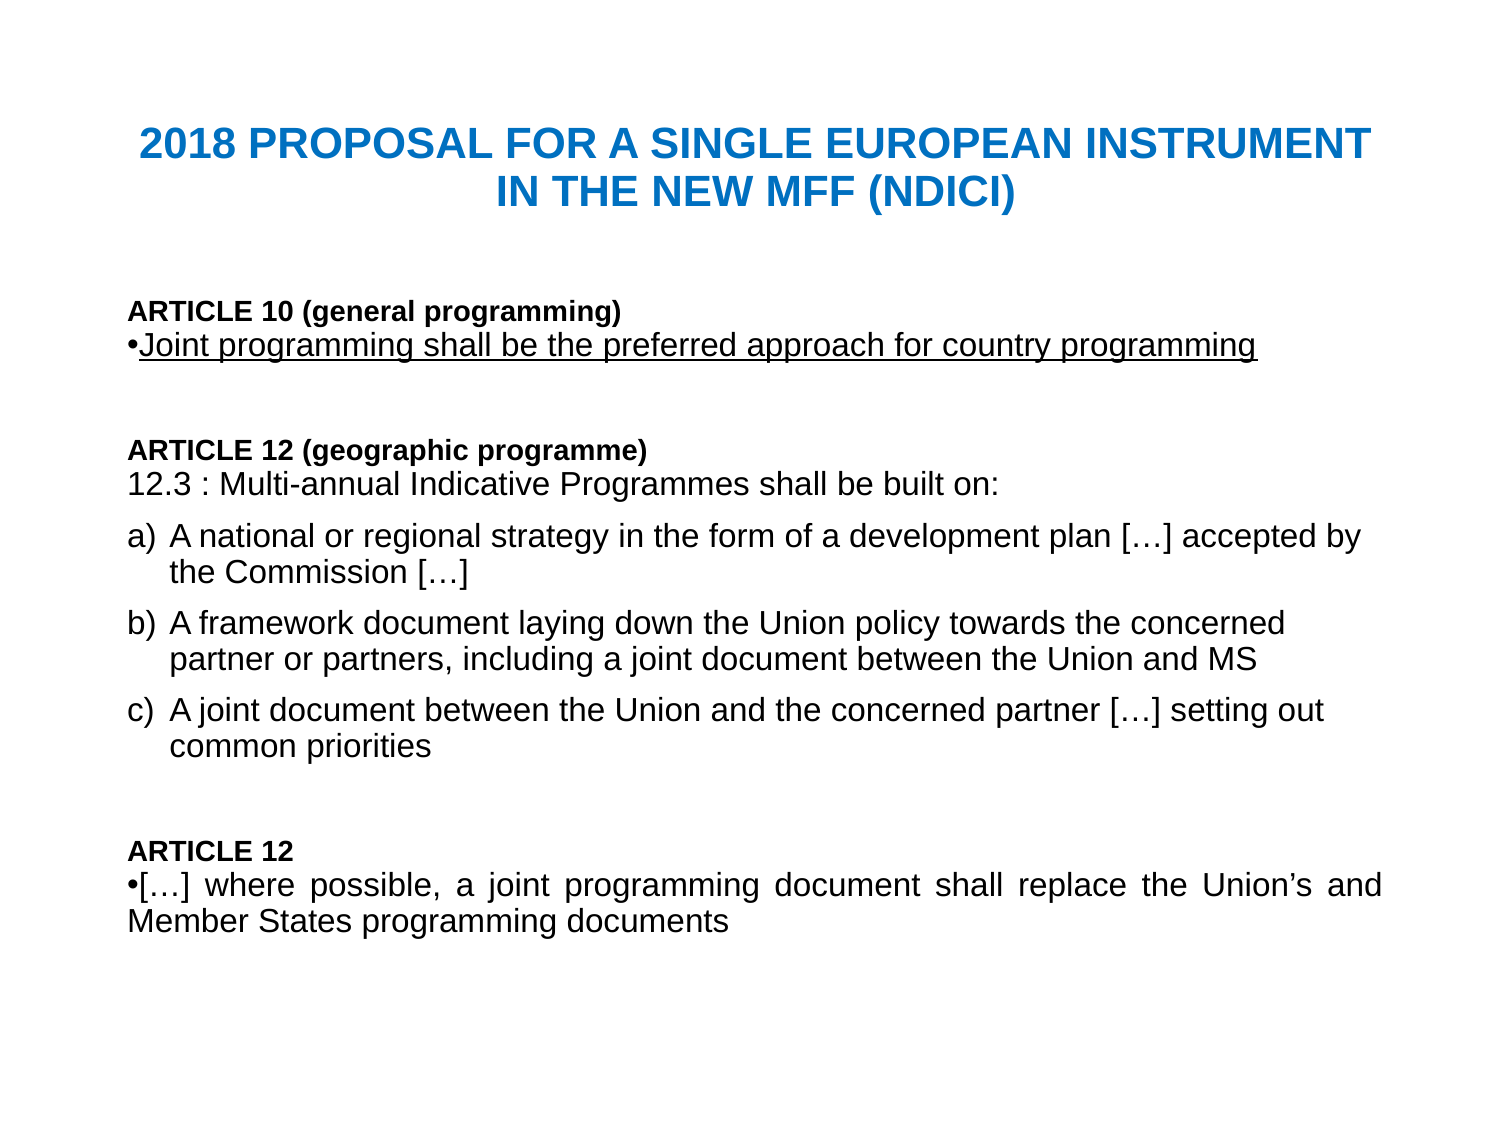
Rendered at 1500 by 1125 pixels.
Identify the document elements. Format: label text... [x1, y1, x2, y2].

list 2018 PROPOSAL FOR A SINGLE EUROPEAN INSTRUMENT IN THE NEW MFF (NDICI) ARTICLE 10 (general programming) Joint programming shall be the preferred approach for country programming ARTICLE 12 (geographic programme) 12.3 : Multi-annual Indicative Programmes shall be built on: A national or regional strategy in the form of a development plan […] accepted by the Commission […] A framework document laying down the Union policy towards the concerned partner or partners, including a joint document between the Union and MS A joint document between the Union and the concerned partner […] setting out common priorities ARTICLE 12 […] where possible, a joint programming document shall replace the Union’s and Member States programming documents [112, 113, 1400, 1012]
